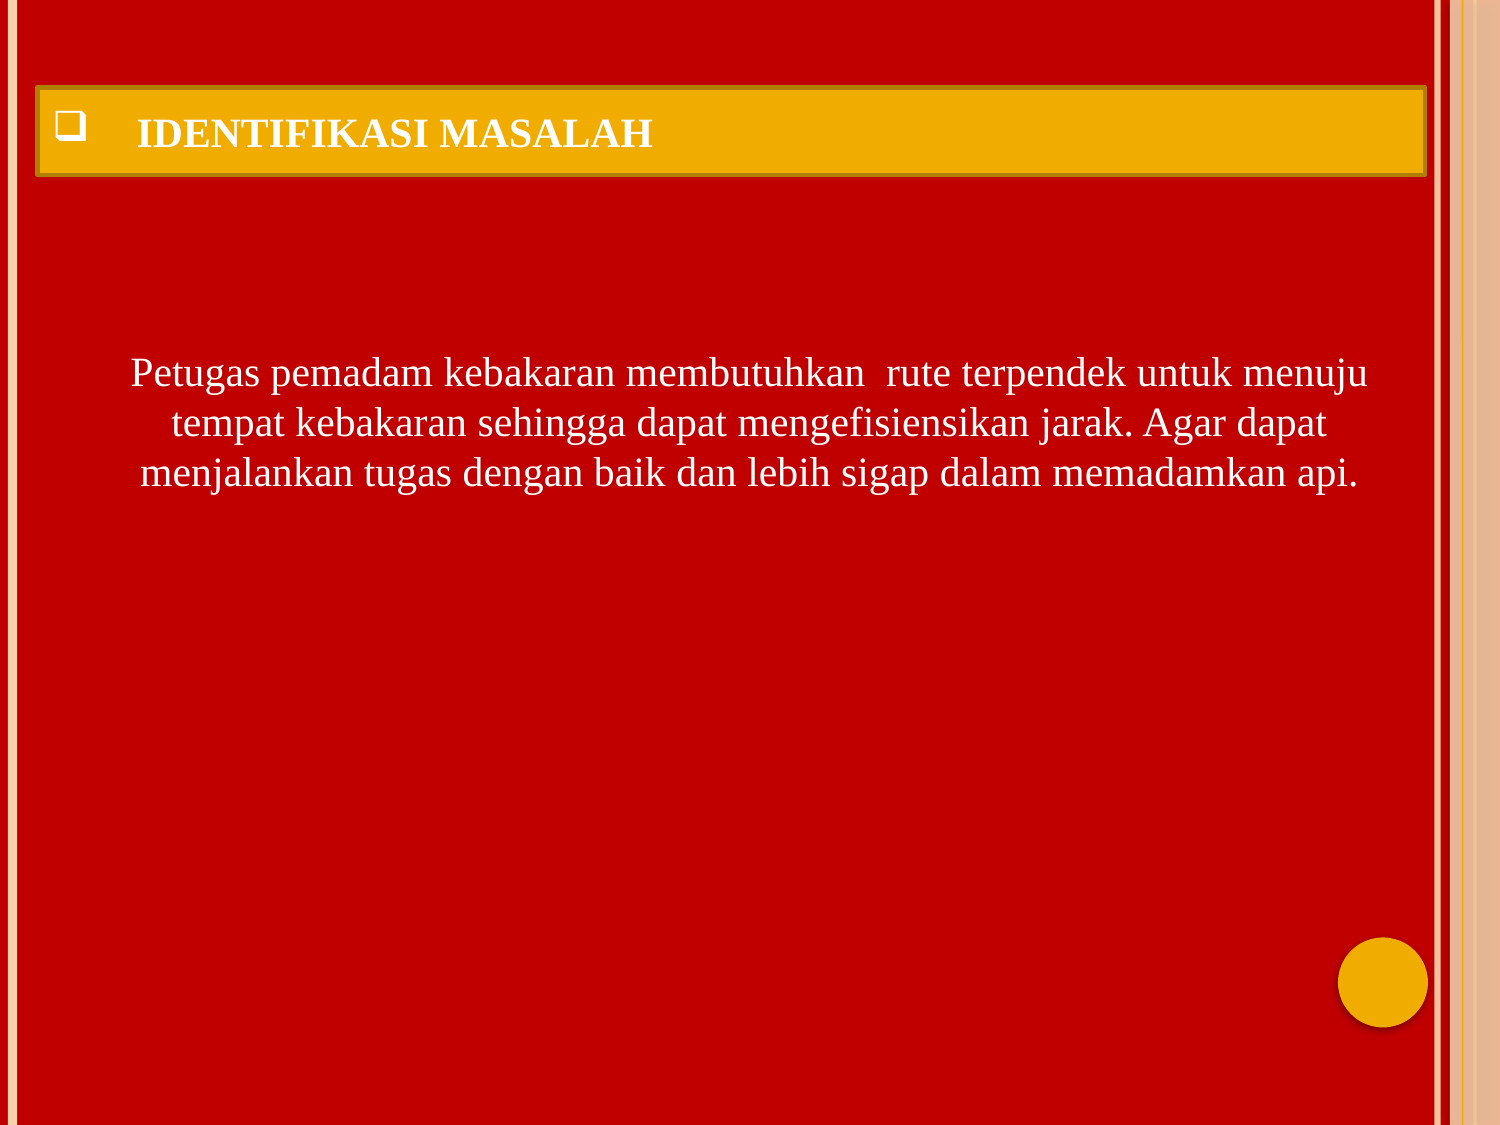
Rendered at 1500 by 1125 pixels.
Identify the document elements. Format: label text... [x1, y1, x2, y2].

text_box Petugas pemadam kebakaran membutuhkan rute terpendek untuk menuju tempat kebakaran sehingga dapat mengefisiensikan jarak. Agar dapat menjalankan tugas dengan baik dan lebih sigap dalam memadamkan api. [74, 337, 1425, 503]
text_box IDENTIFIKASI MASALAH [35, 85, 1427, 177]
